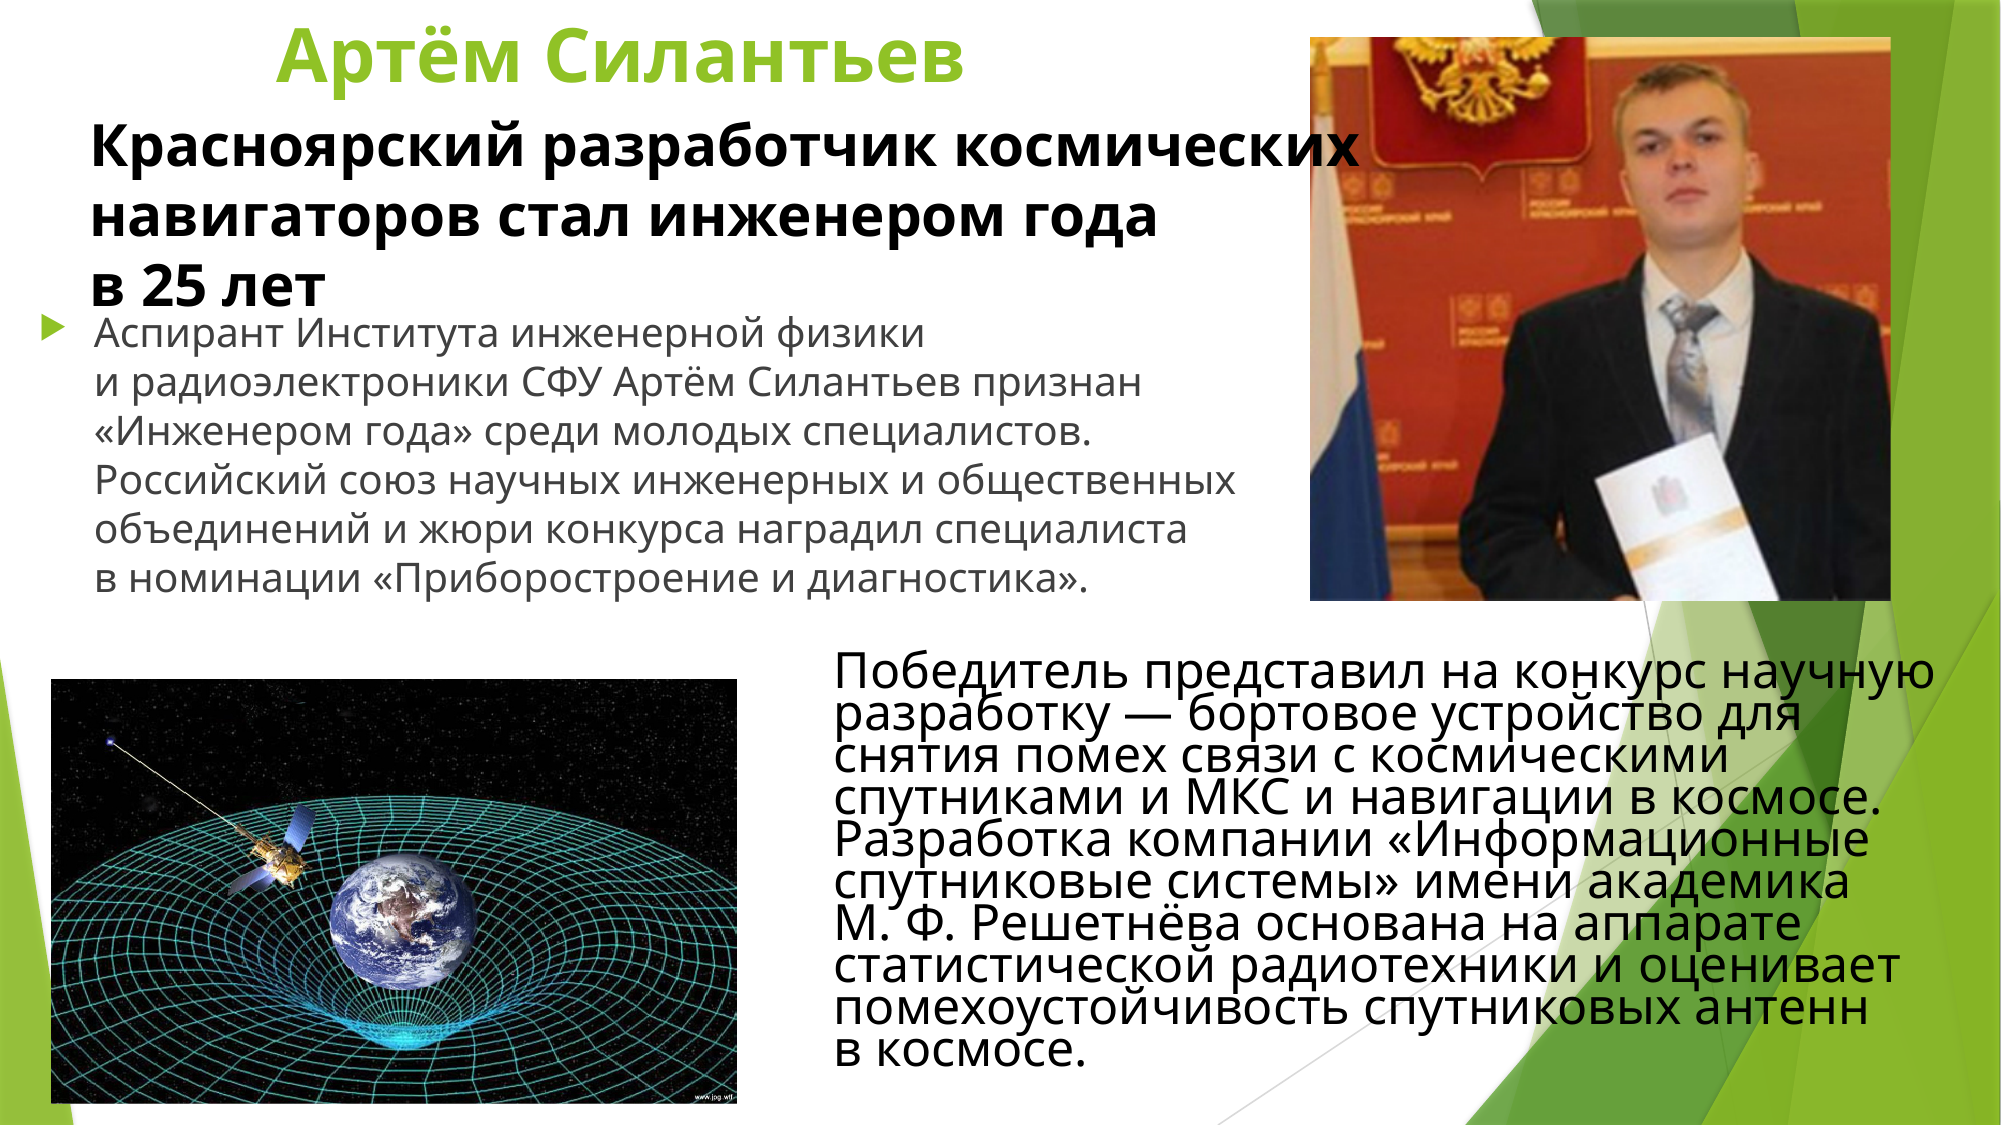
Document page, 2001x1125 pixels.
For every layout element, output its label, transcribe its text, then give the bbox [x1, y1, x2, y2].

text_box Красноярский разработчик космических навигаторов стал инженером года в 25 лет [74, 100, 1300, 371]
title Артём Силантьев [261, 0, 1172, 100]
picture [1304, 37, 1892, 622]
text_box Победитель представил на конкурс научную разработку — бортовое устройство для снятия помех связи с космическими спутниками и МКС и навигации в космосе. Разработка компании «Информационные спутниковые системы» имени академика М. Ф. Решетнёва основана на аппарате статистической радиотехники и оценивает помехоустойчивость спутниковых антенн в космосе. [819, 647, 1969, 1083]
list Аспирант Института инженерной физики и радиоэлектроники СФУ Артём Силантьев признан «Инженером года» среди молодых специалистов. Российский союз научных инженерных и общественных объединений и жюри конкурса наградил специалиста в номинации «Приборостроение и диагностика». [23, 299, 1255, 653]
picture [50, 678, 738, 1105]
